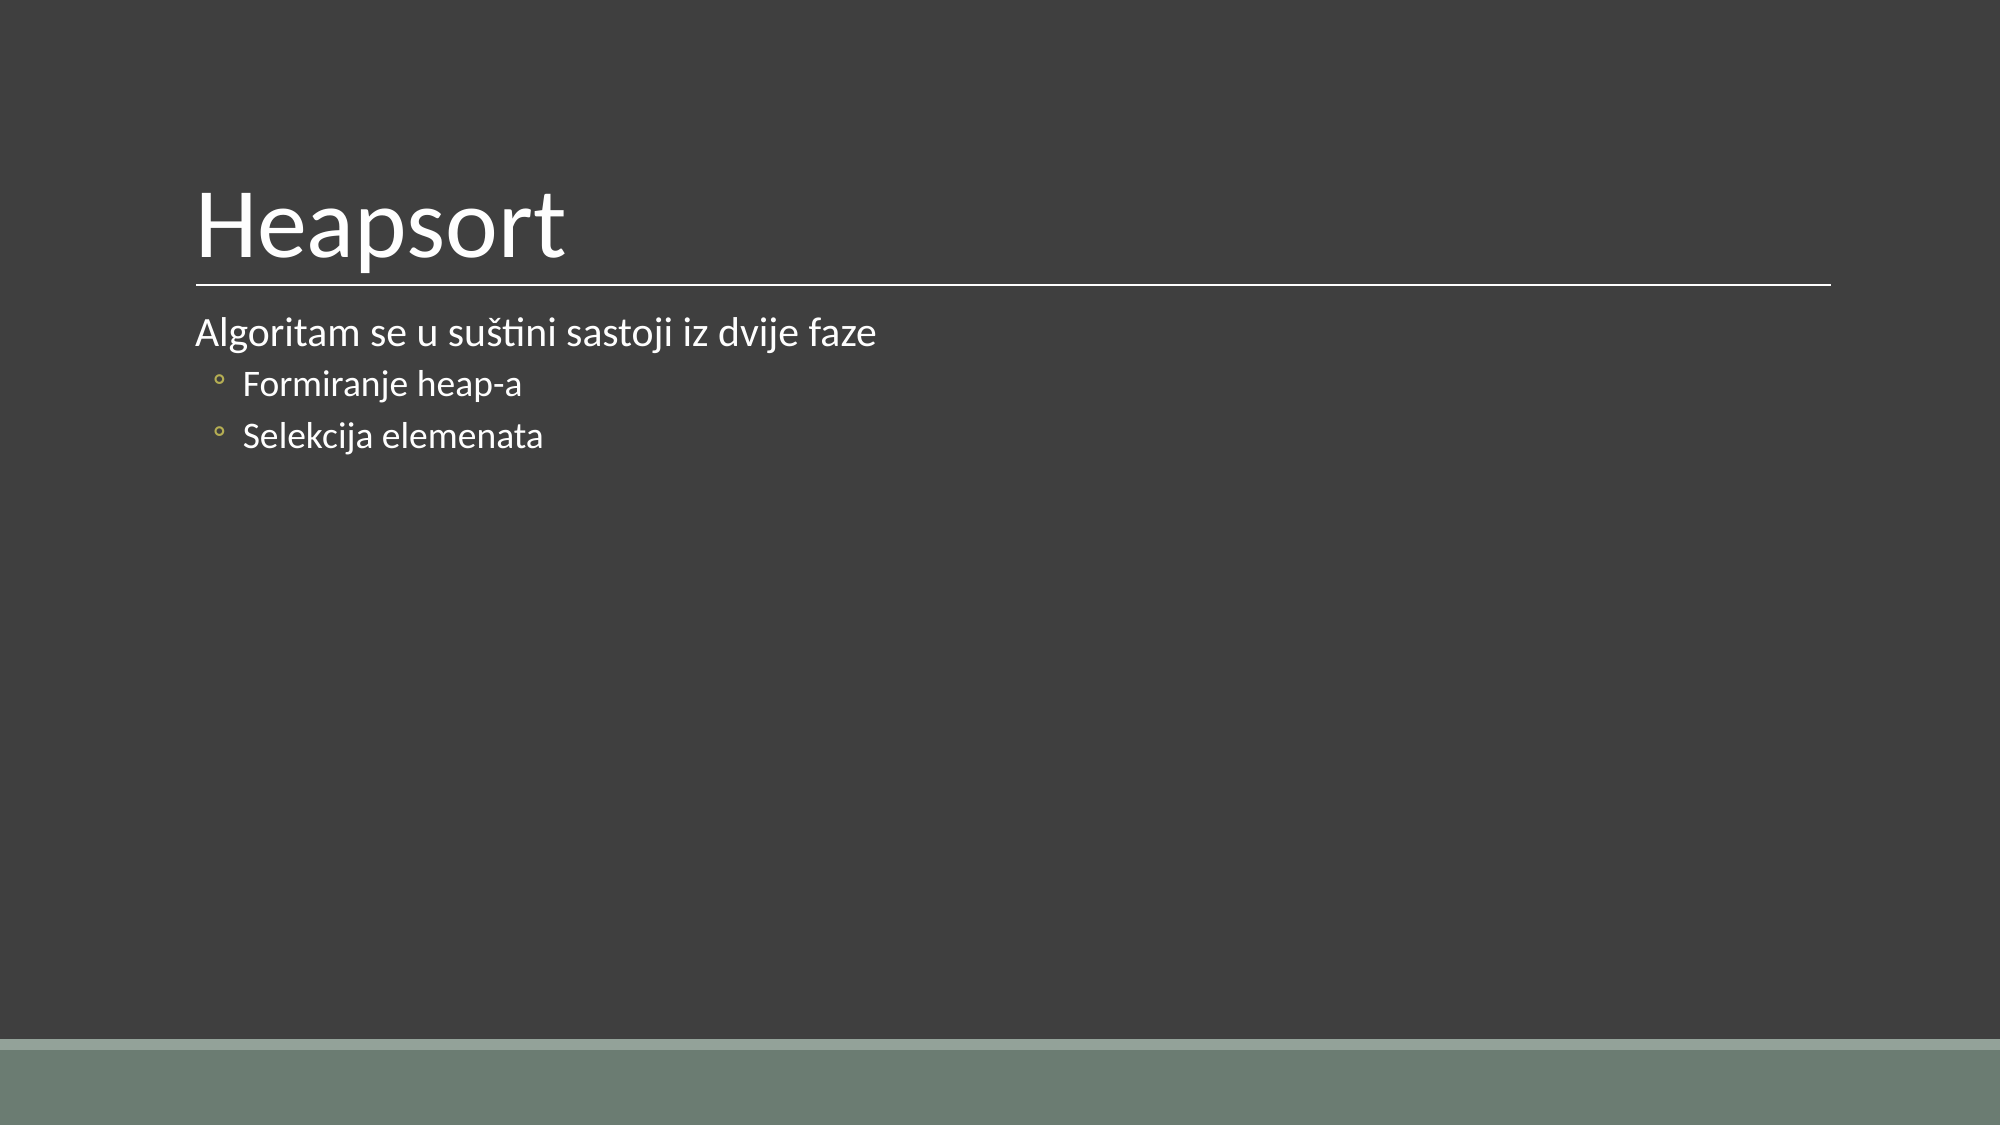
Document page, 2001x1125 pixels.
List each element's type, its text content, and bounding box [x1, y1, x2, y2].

list Algoritam se u suštini sastoji iz dvije faze Formiranje heap-a Selekcija elemenata [180, 302, 1830, 963]
title Heapsort [180, 47, 1830, 285]
